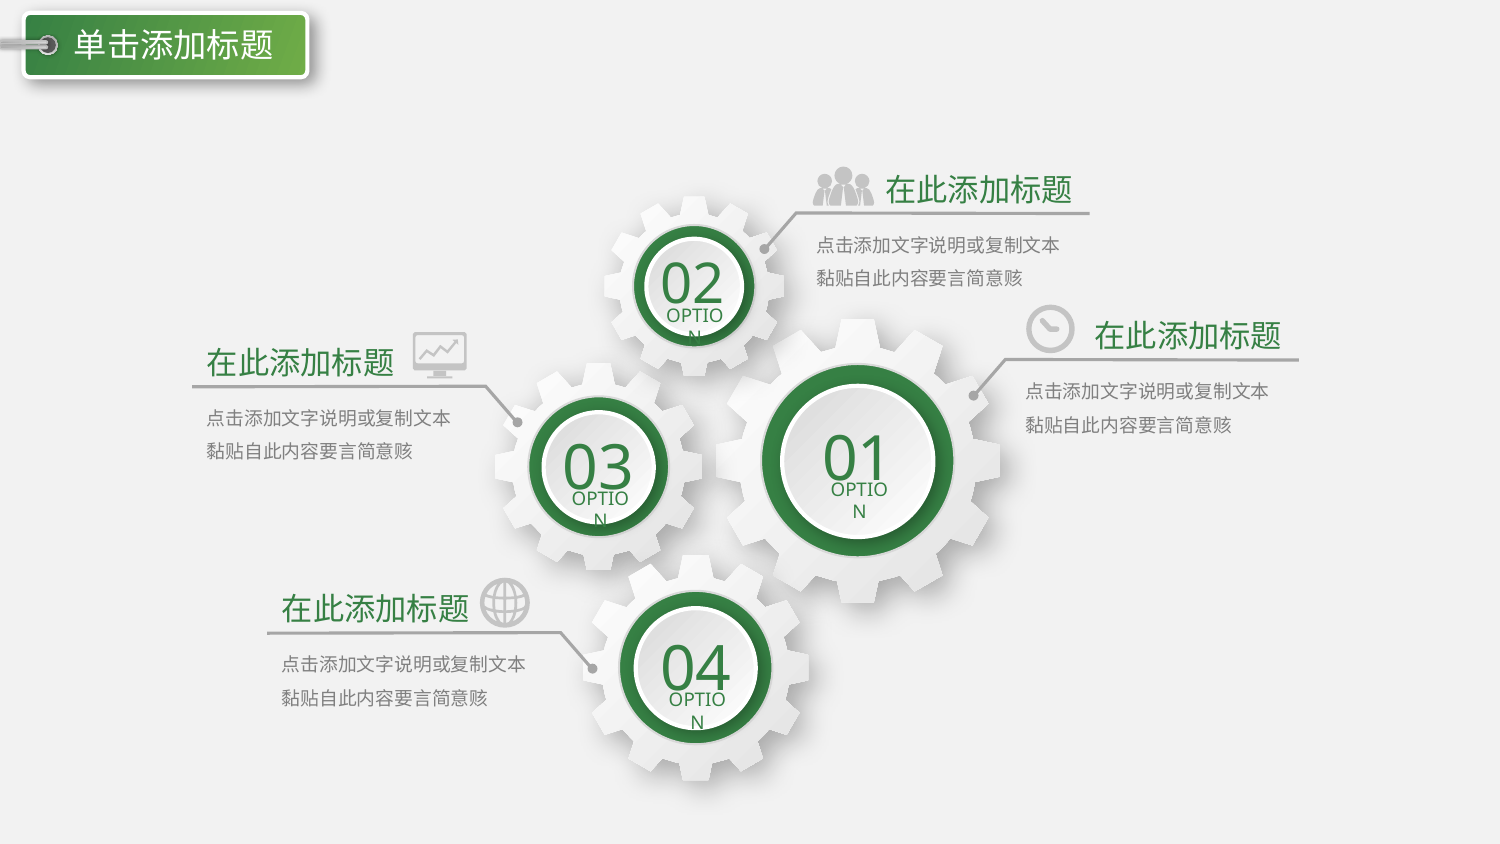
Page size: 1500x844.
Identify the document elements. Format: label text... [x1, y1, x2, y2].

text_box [583, 555, 809, 780]
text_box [192, 332, 523, 472]
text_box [759, 162, 1090, 298]
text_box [38, 35, 58, 55]
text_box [495, 363, 702, 570]
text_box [604, 196, 784, 376]
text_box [267, 577, 598, 718]
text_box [0, 40, 48, 49]
text_box 单击添加标题 [39, 17, 308, 72]
text_box [22, 11, 309, 79]
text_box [716, 318, 1000, 603]
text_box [968, 304, 1299, 445]
